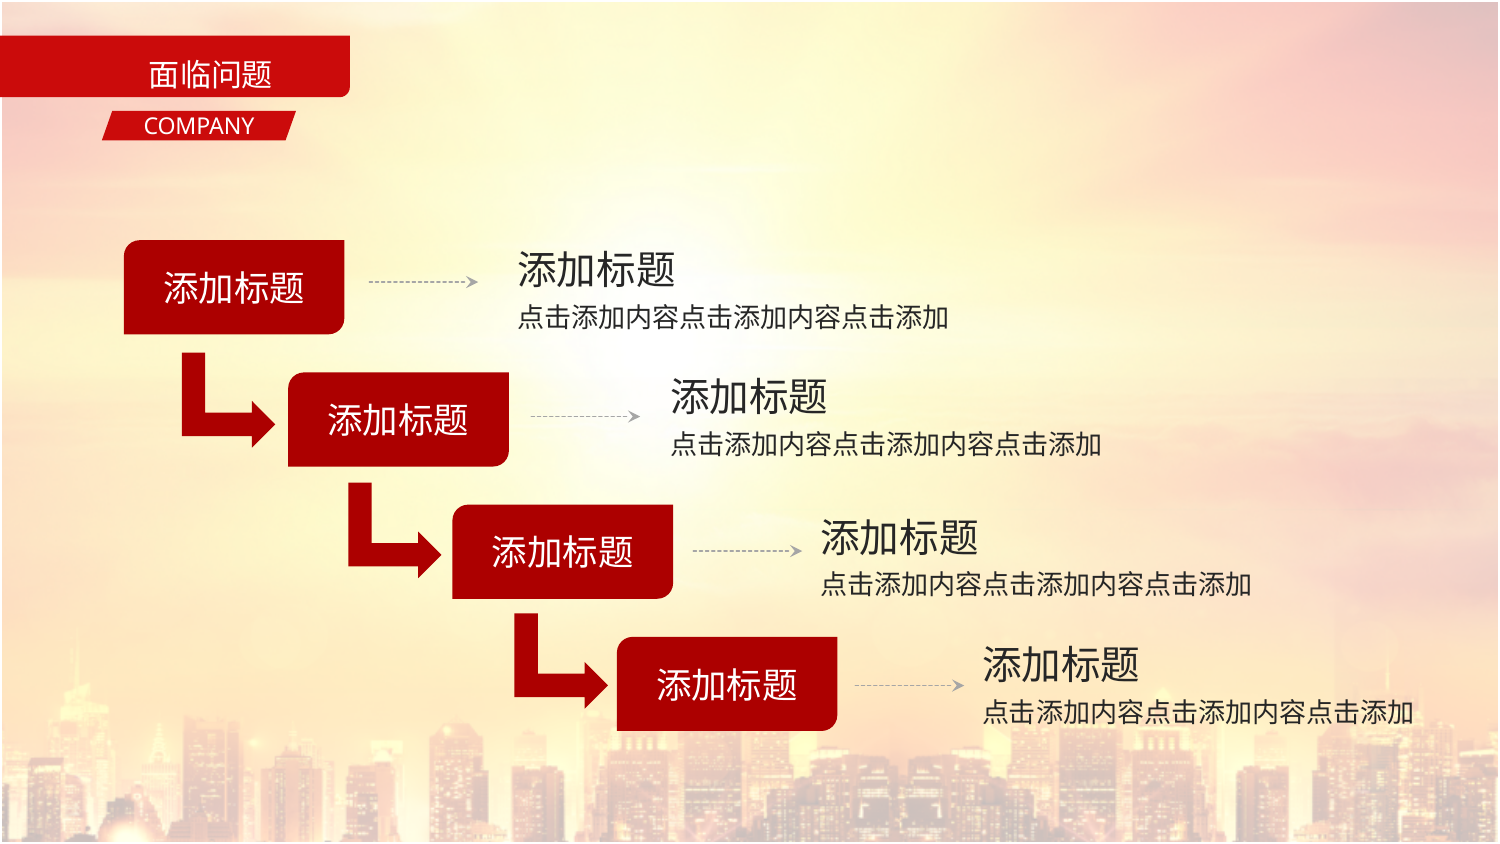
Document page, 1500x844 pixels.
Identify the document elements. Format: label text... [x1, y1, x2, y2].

text_box [512, 611, 611, 711]
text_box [805, 507, 1271, 610]
text_box 添加标题 [121, 238, 347, 337]
text_box [179, 350, 278, 450]
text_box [967, 635, 1433, 738]
text_box 添加标题 [286, 370, 511, 469]
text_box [655, 367, 1121, 470]
text_box [346, 480, 444, 581]
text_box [0, 35, 351, 101]
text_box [502, 239, 968, 343]
text_box 添加标题 [614, 634, 840, 734]
text_box 添加标题 [450, 502, 676, 601]
text_box COMPANY [99, 110, 298, 143]
